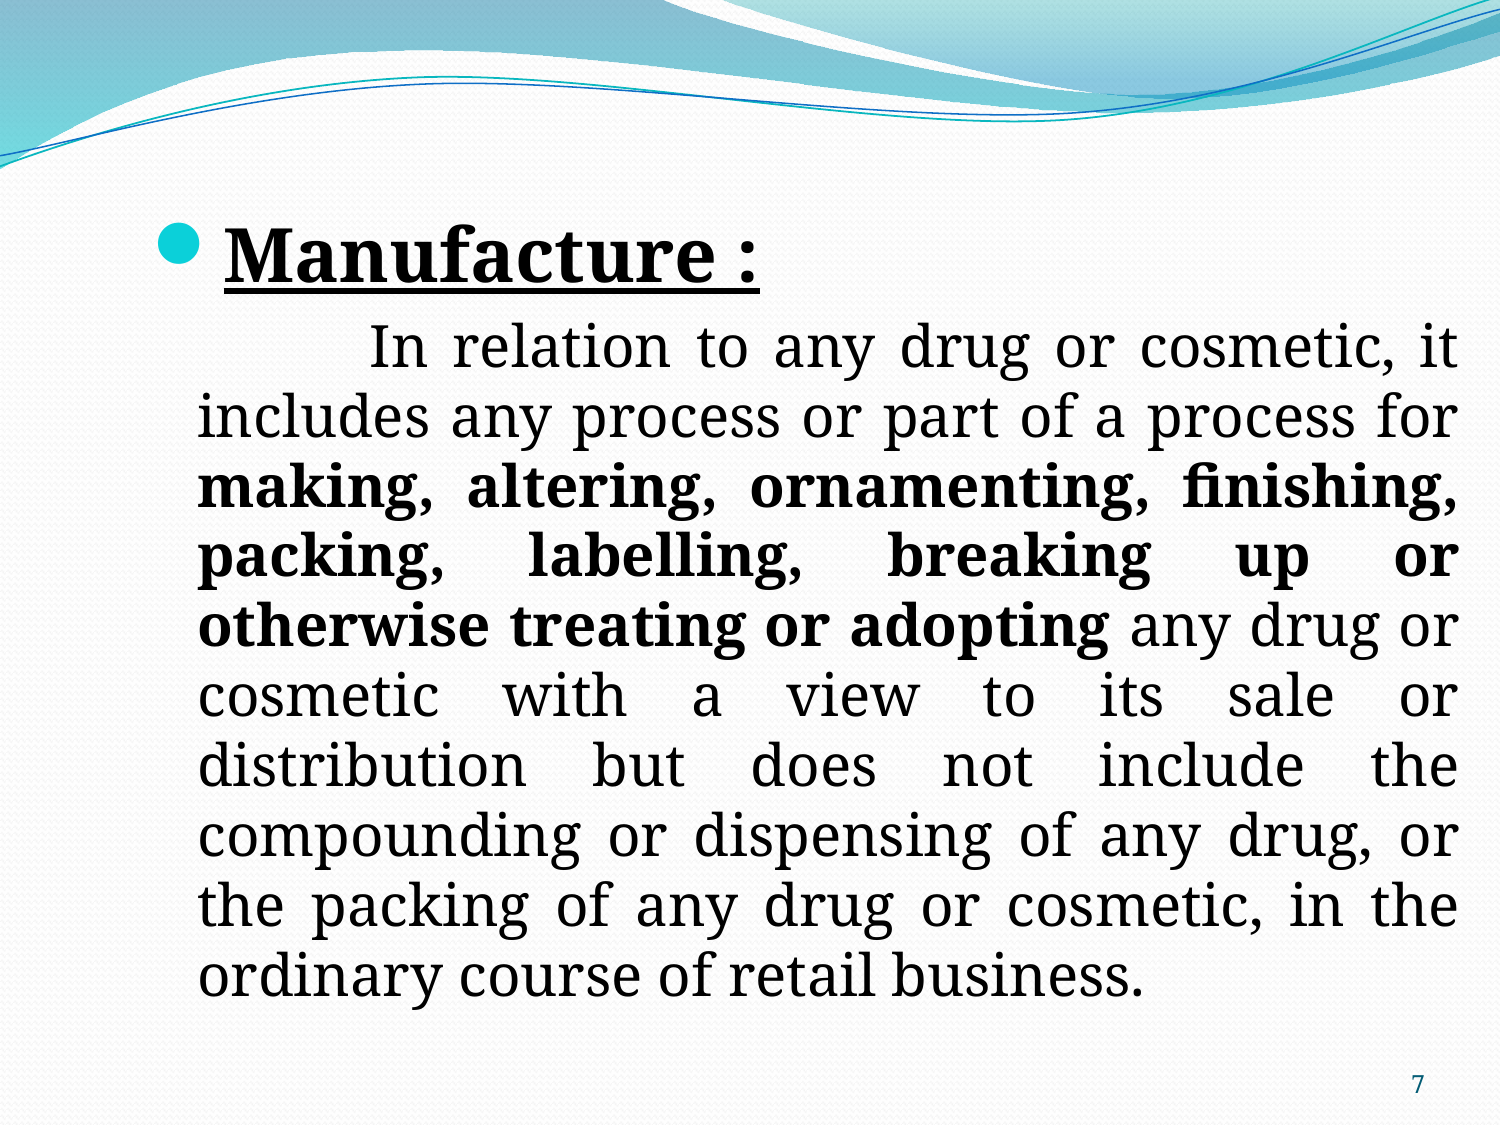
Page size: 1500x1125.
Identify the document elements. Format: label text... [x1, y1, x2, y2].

slide_number 7 [1299, 1042, 1425, 1103]
list Manufacture : In relation to any drug or cosmetic, it includes any process or part of a process for making, altering, ornamenting, finishing, packing, labelling, breaking up or otherwise treating or adopting any drug or cosmetic with a view to its sale or distribution but does not include the compounding or dispensing of any drug, or the packing of any drug or cosmetic, in the ordinary course of retail business. [137, 200, 1475, 1063]
